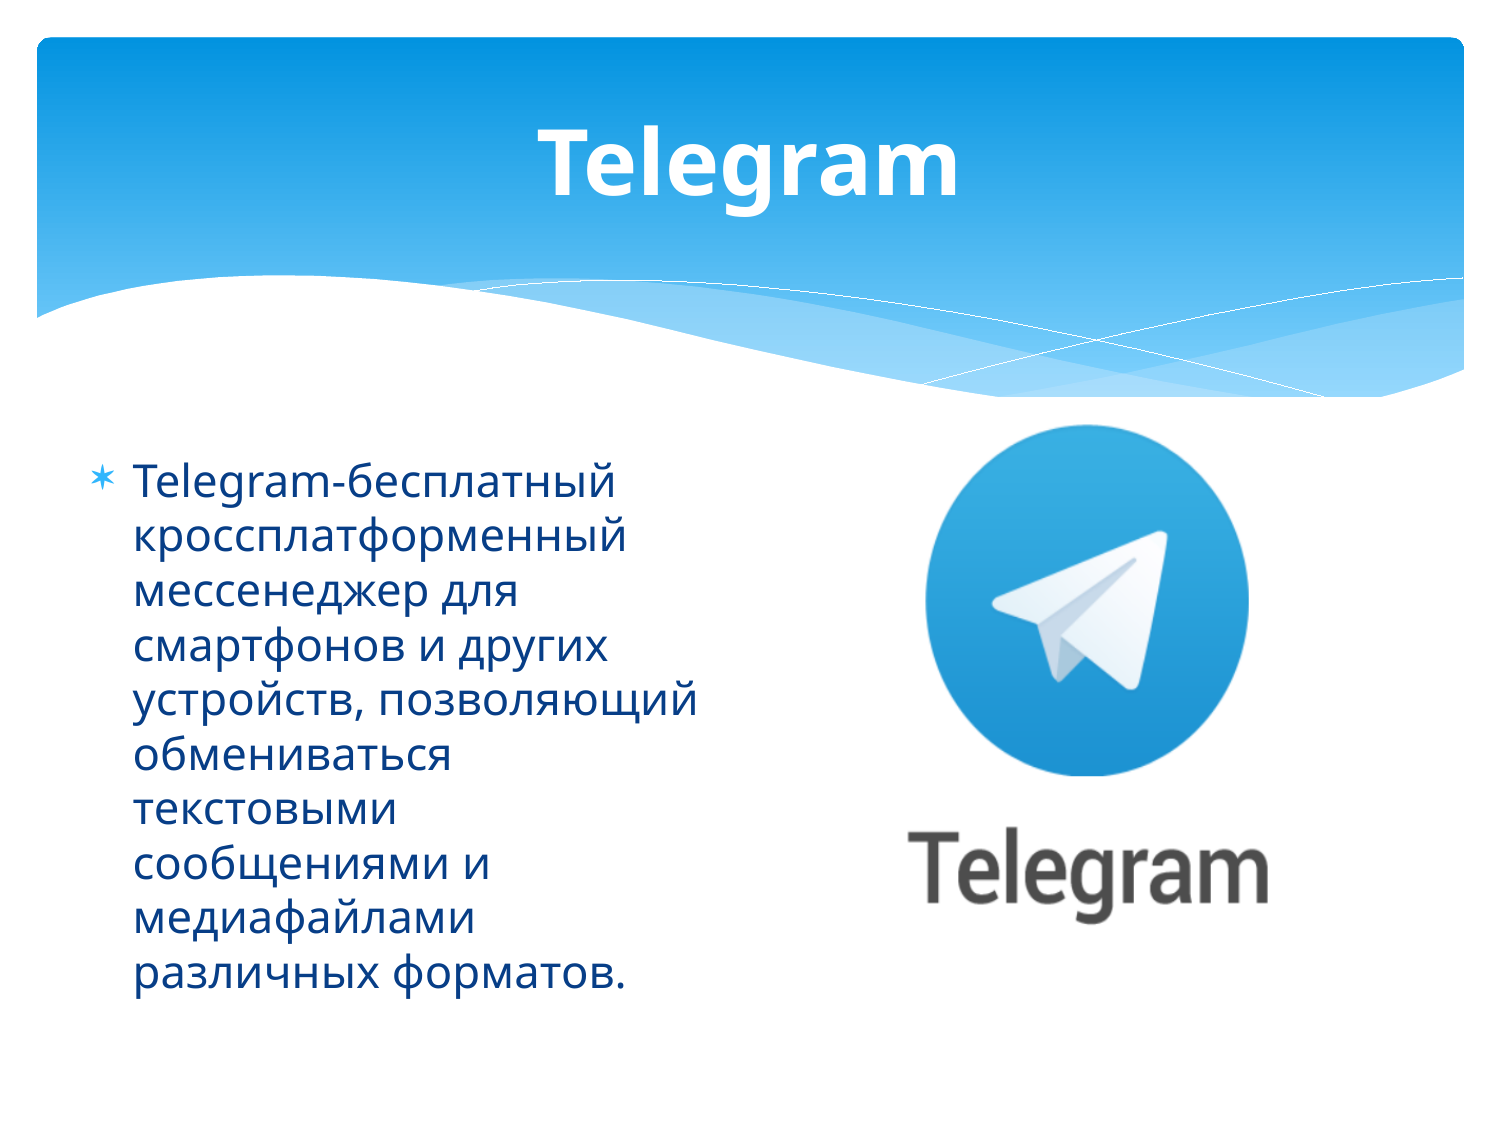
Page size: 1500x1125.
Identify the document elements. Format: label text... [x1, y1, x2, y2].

list Telegram-бесплатный кроссплатформенный мессенеджер для смартфонов и других устройств, позволяющий обмениваться текстовыми сообщениями и медиафайлами различных форматов. [76, 444, 731, 1011]
title Telegram [75, 55, 1425, 261]
picture [737, 396, 1412, 947]
